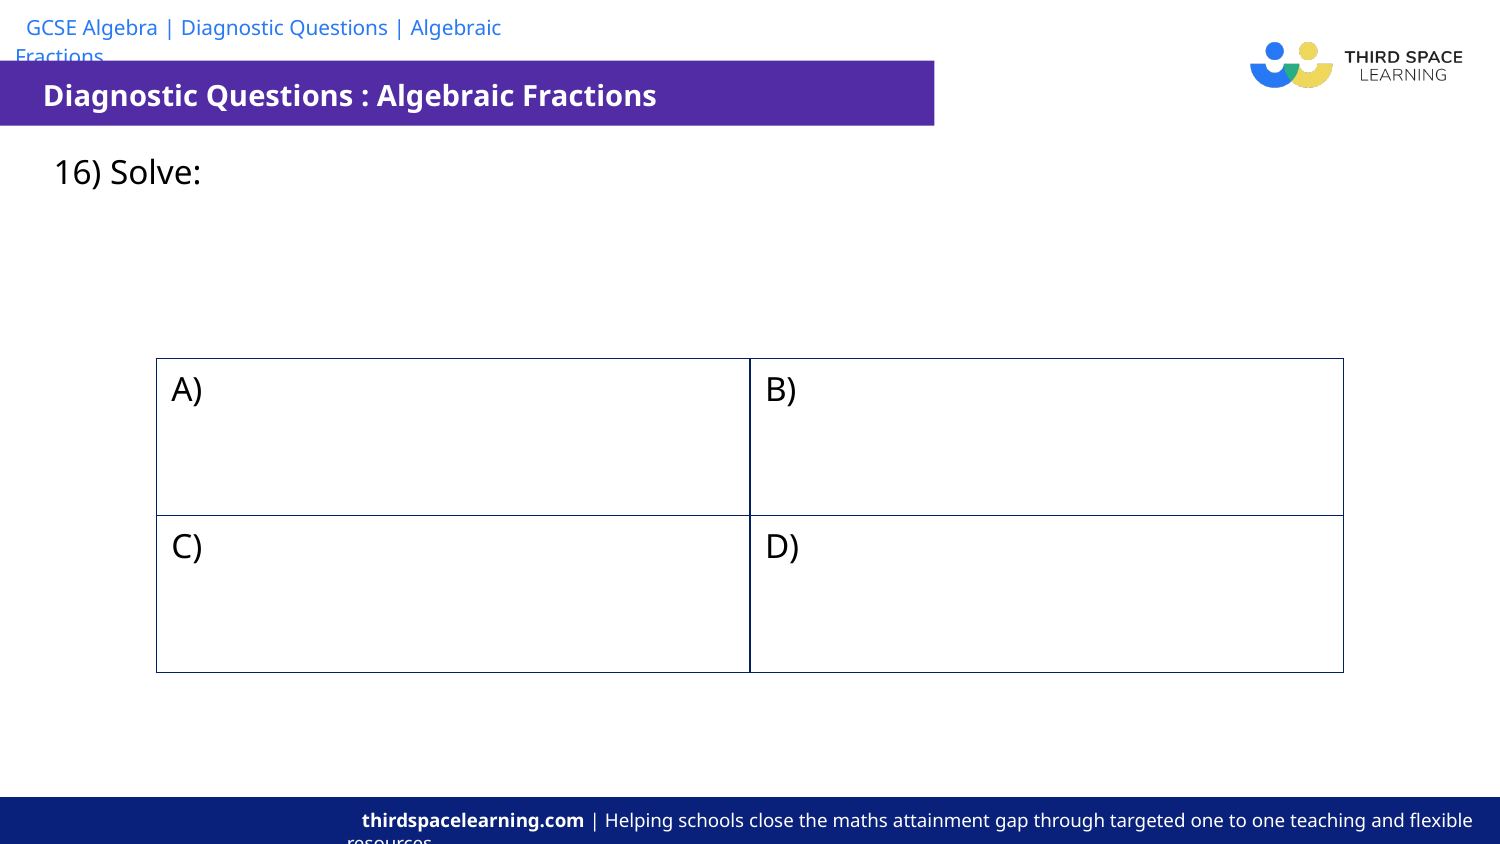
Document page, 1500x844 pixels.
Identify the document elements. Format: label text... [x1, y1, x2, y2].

text_box Diagnostic Questions : Algebraic Fractions [27, 61, 778, 127]
picture [1250, 33, 1465, 99]
